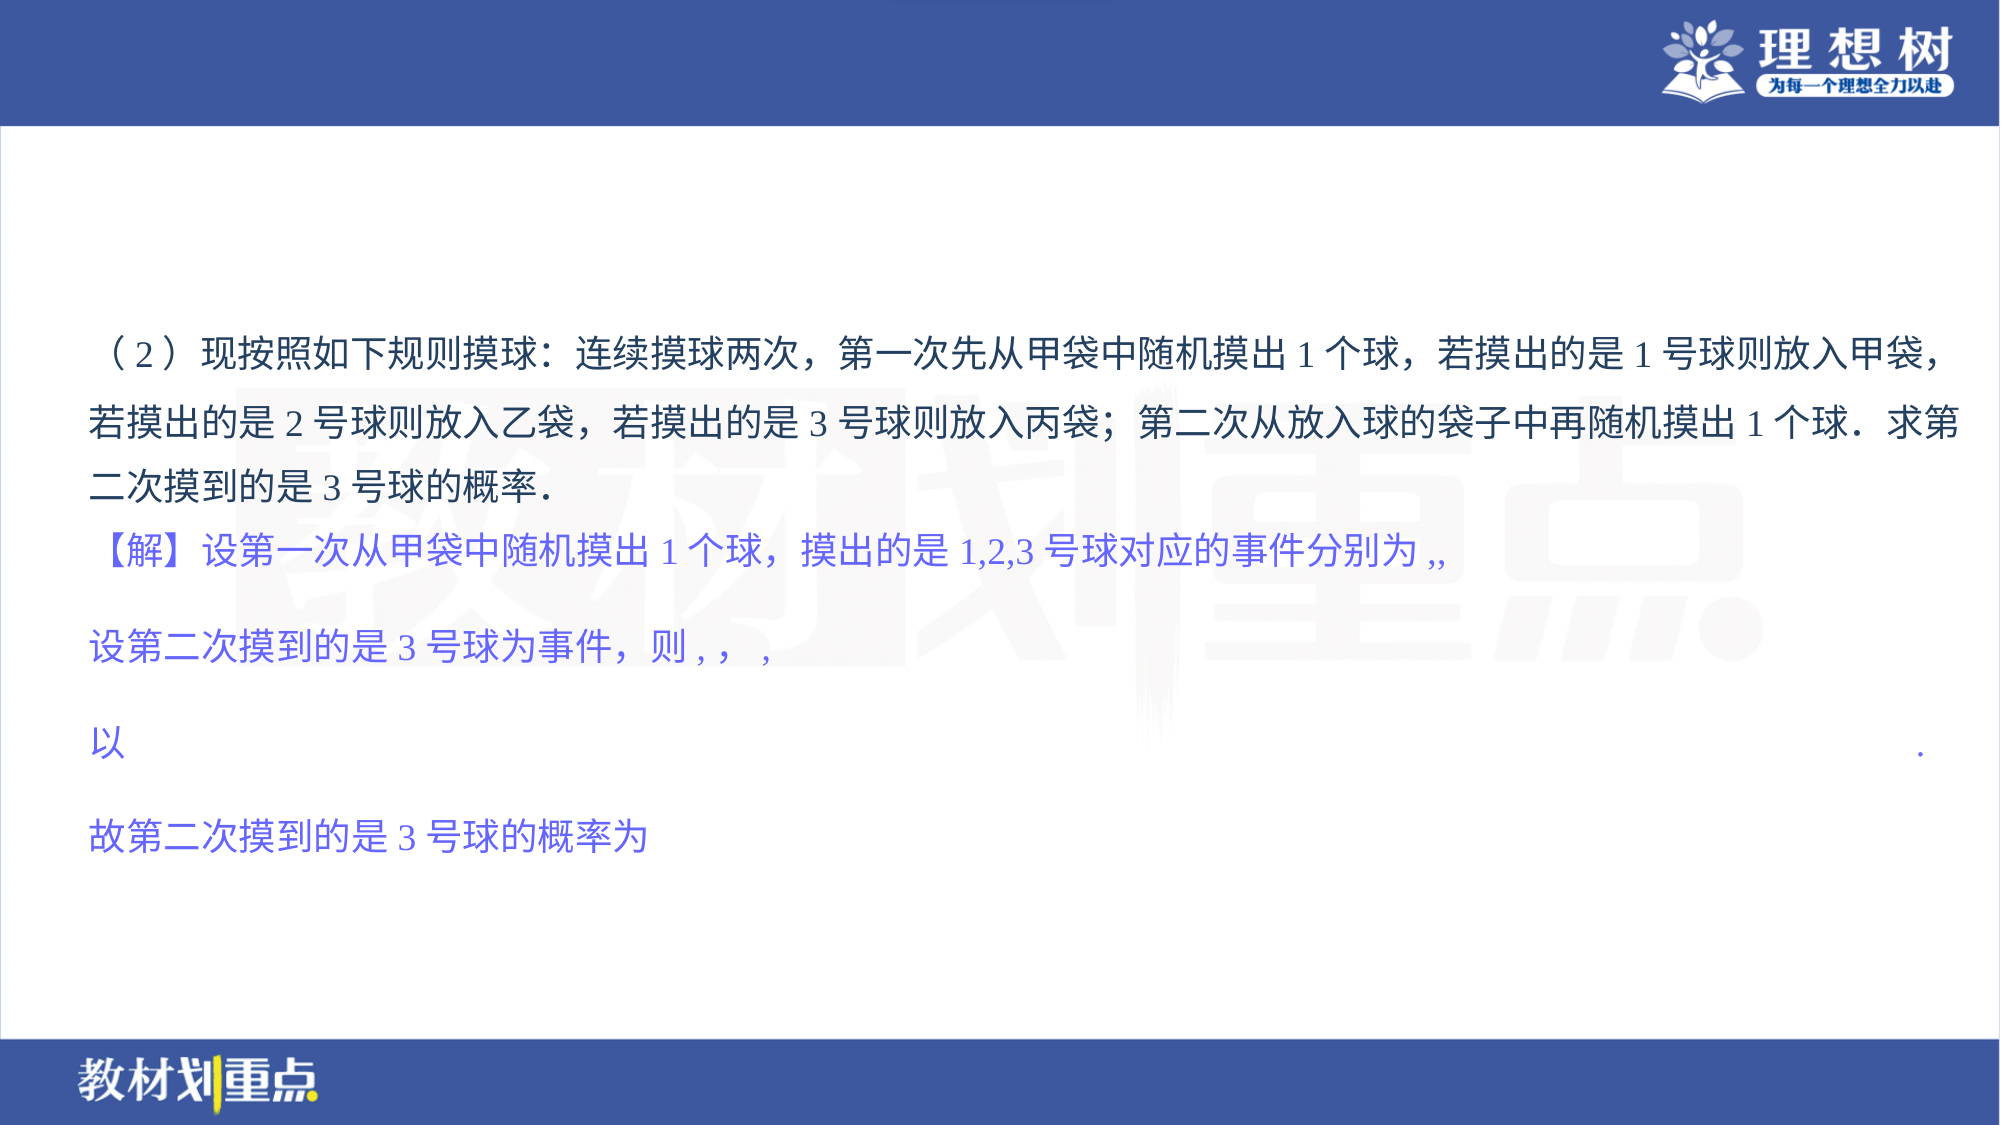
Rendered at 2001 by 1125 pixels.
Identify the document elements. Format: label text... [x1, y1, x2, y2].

picture [0, 0, 2000, 1125]
text_box （2）现按照如下规则摸球：连续摸球两次，第一次先从甲袋中随机摸出1个球，若摸出的是1号球则放入甲袋， 若摸出的是2号球则放入乙袋，若摸出的是3号球则放入丙袋；第二次从放入球的袋子中再随机摸出1个球．求第 二次摸到的是3号球的概率． [88, 306, 1911, 502]
